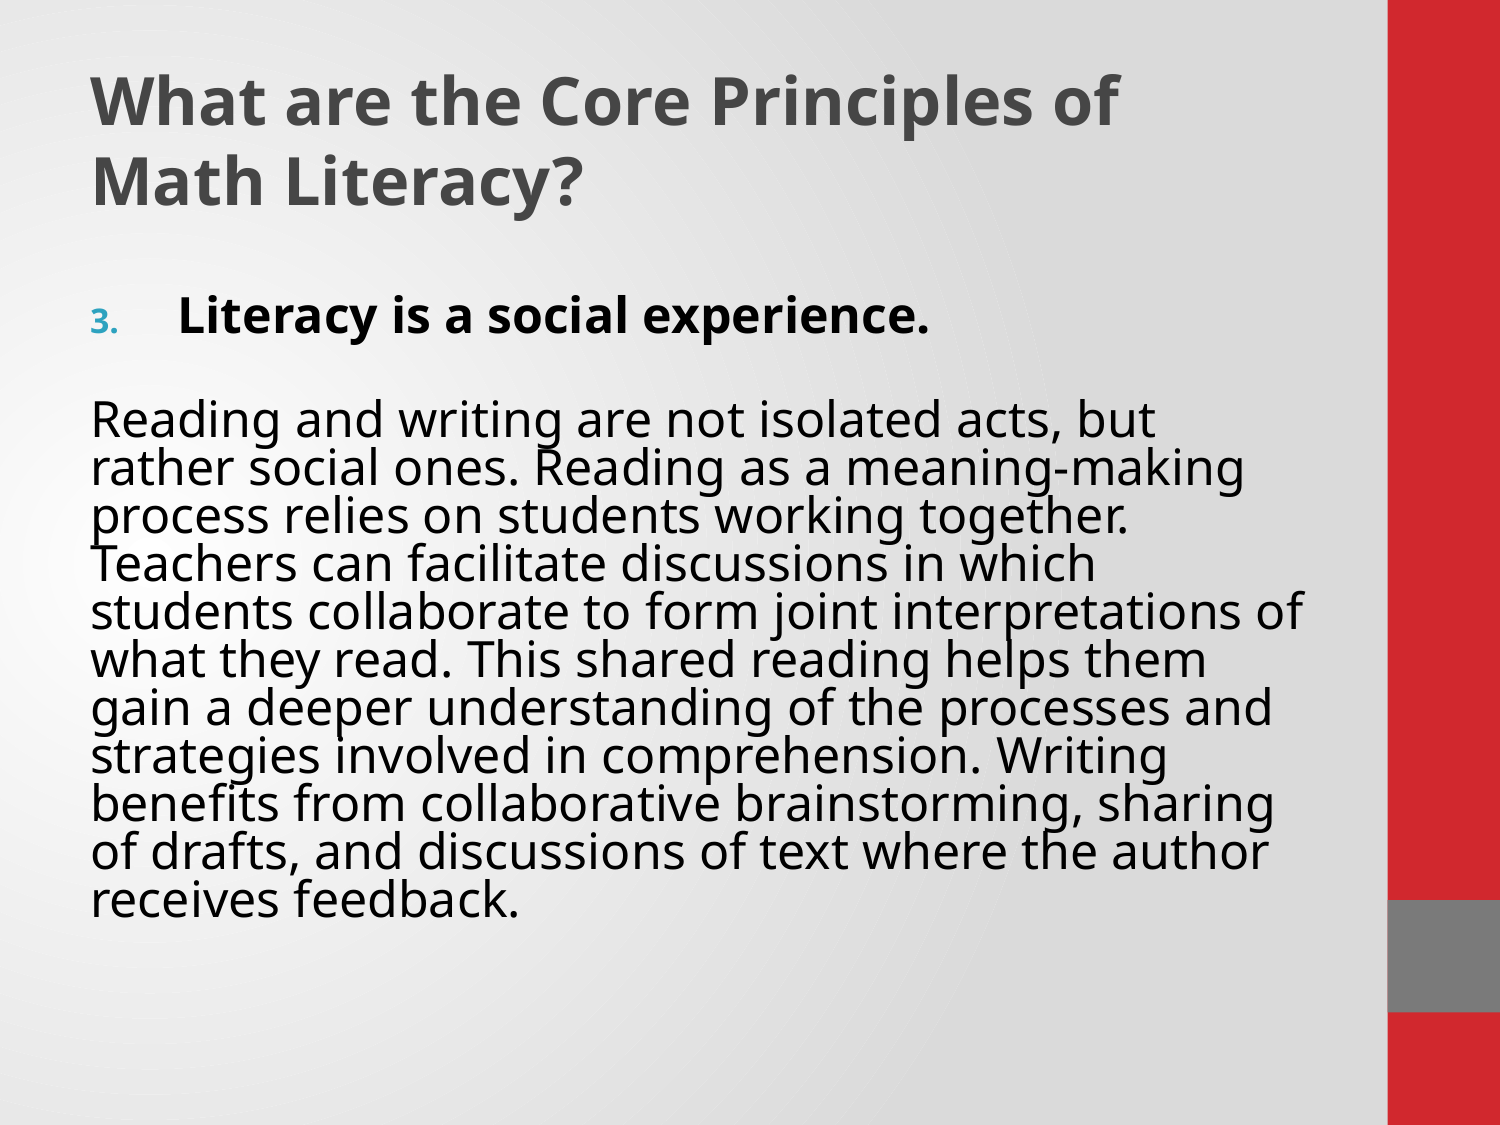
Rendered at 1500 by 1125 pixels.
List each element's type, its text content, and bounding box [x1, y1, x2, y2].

list Literacy is a social experience. Reading and writing are not isolated acts, but rather social ones. Reading as a meaning-making process relies on students working together. Teachers can facilitate discussions in which students collaborate to form joint interpretations of what they read. This shared reading helps them gain a deeper understanding of the processes and strategies involved in comprehension. Writing benefits from collaborative brainstorming, sharing of drafts, and discussions of text where the author receives feedback. [75, 287, 1325, 1050]
title What are the Core Principles of Math Literacy? [75, 45, 1325, 233]
